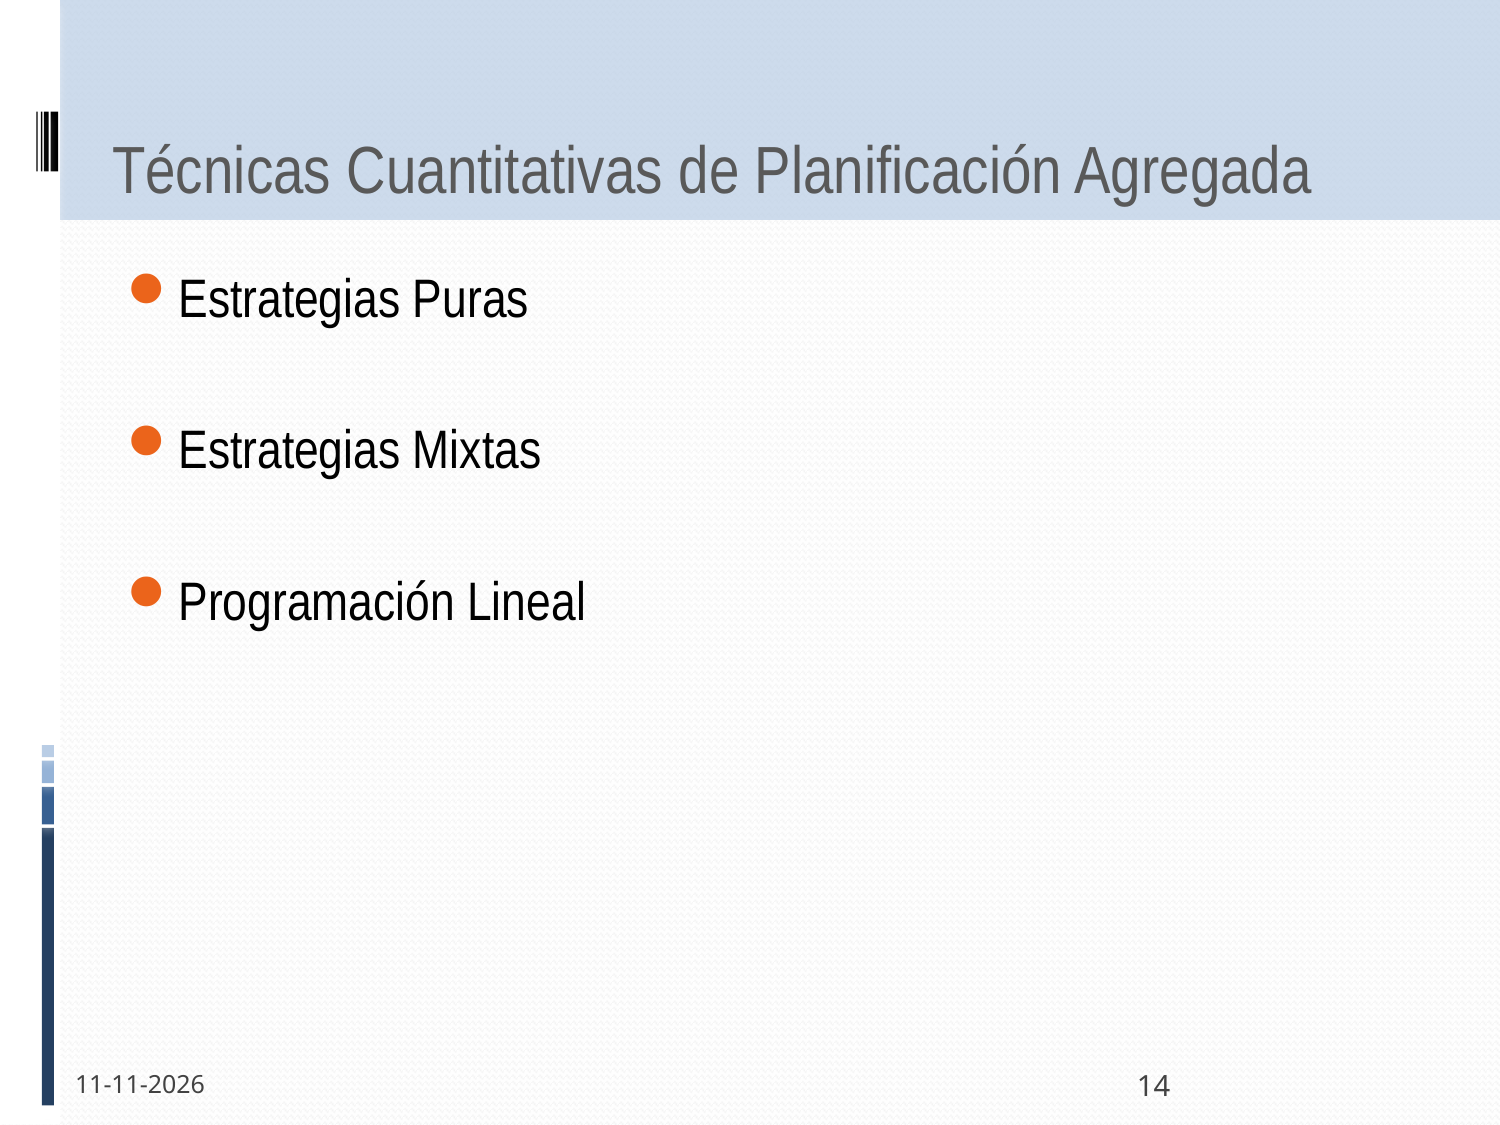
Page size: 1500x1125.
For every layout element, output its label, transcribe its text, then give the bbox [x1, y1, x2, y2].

list Estrategias Puras Estrategias Mixtas Programación Lineal [111, 255, 1436, 1038]
slide_number 14 [1045, 1046, 1171, 1107]
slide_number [75, 1042, 243, 1103]
title Técnicas Cuantitativas de Planificación Agregada [111, 18, 1436, 207]
